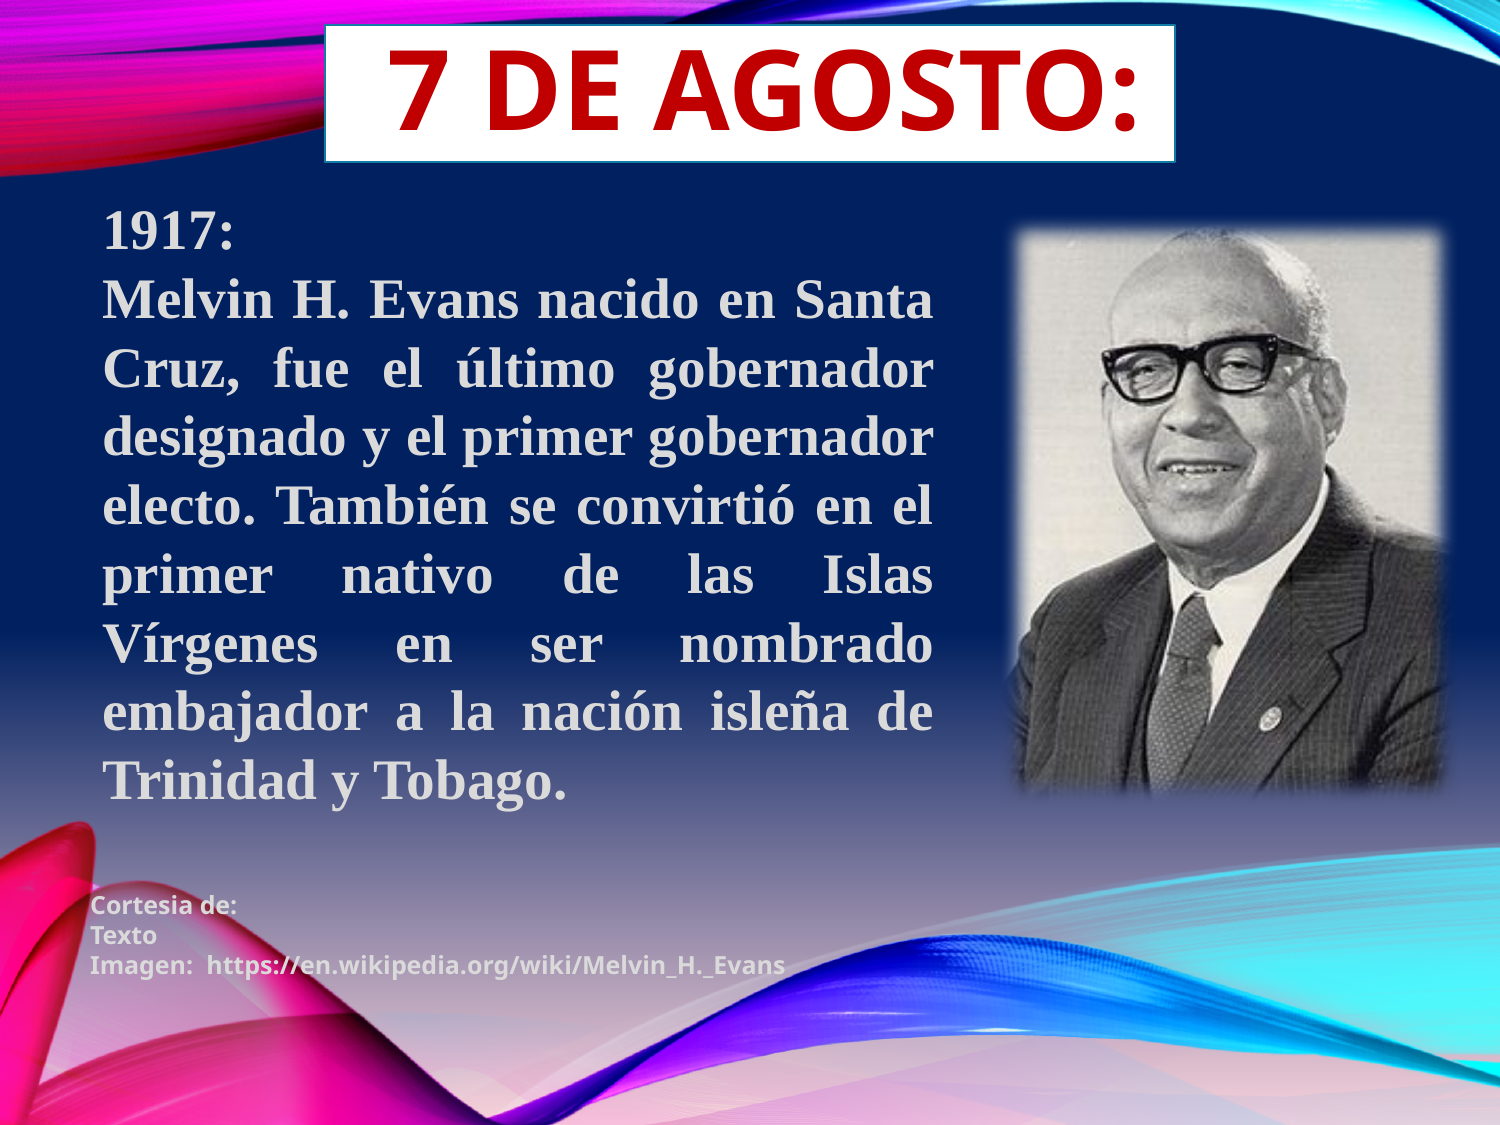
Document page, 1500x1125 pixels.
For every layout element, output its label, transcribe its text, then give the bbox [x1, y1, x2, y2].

picture [0, 0, 1500, 178]
picture [999, 212, 1459, 805]
text_box 1917: Melvin H. Evans nacido en Santa Cruz, fue el último gobernador designado y el primer gobernador electo. También se convirtió en el primer nativo de las Islas Vírgenes en ser nombrado embajador a la nación isleña de Trinidad y Tobago. [87, 185, 950, 819]
picture [0, 819, 1500, 1125]
text_box Cortesia de: Texto Imagen: https://en.wikipedia.org/wiki/Melvin_H._Evans [74, 881, 1263, 987]
title 7 DE AGOSTO: [324, 24, 1176, 163]
